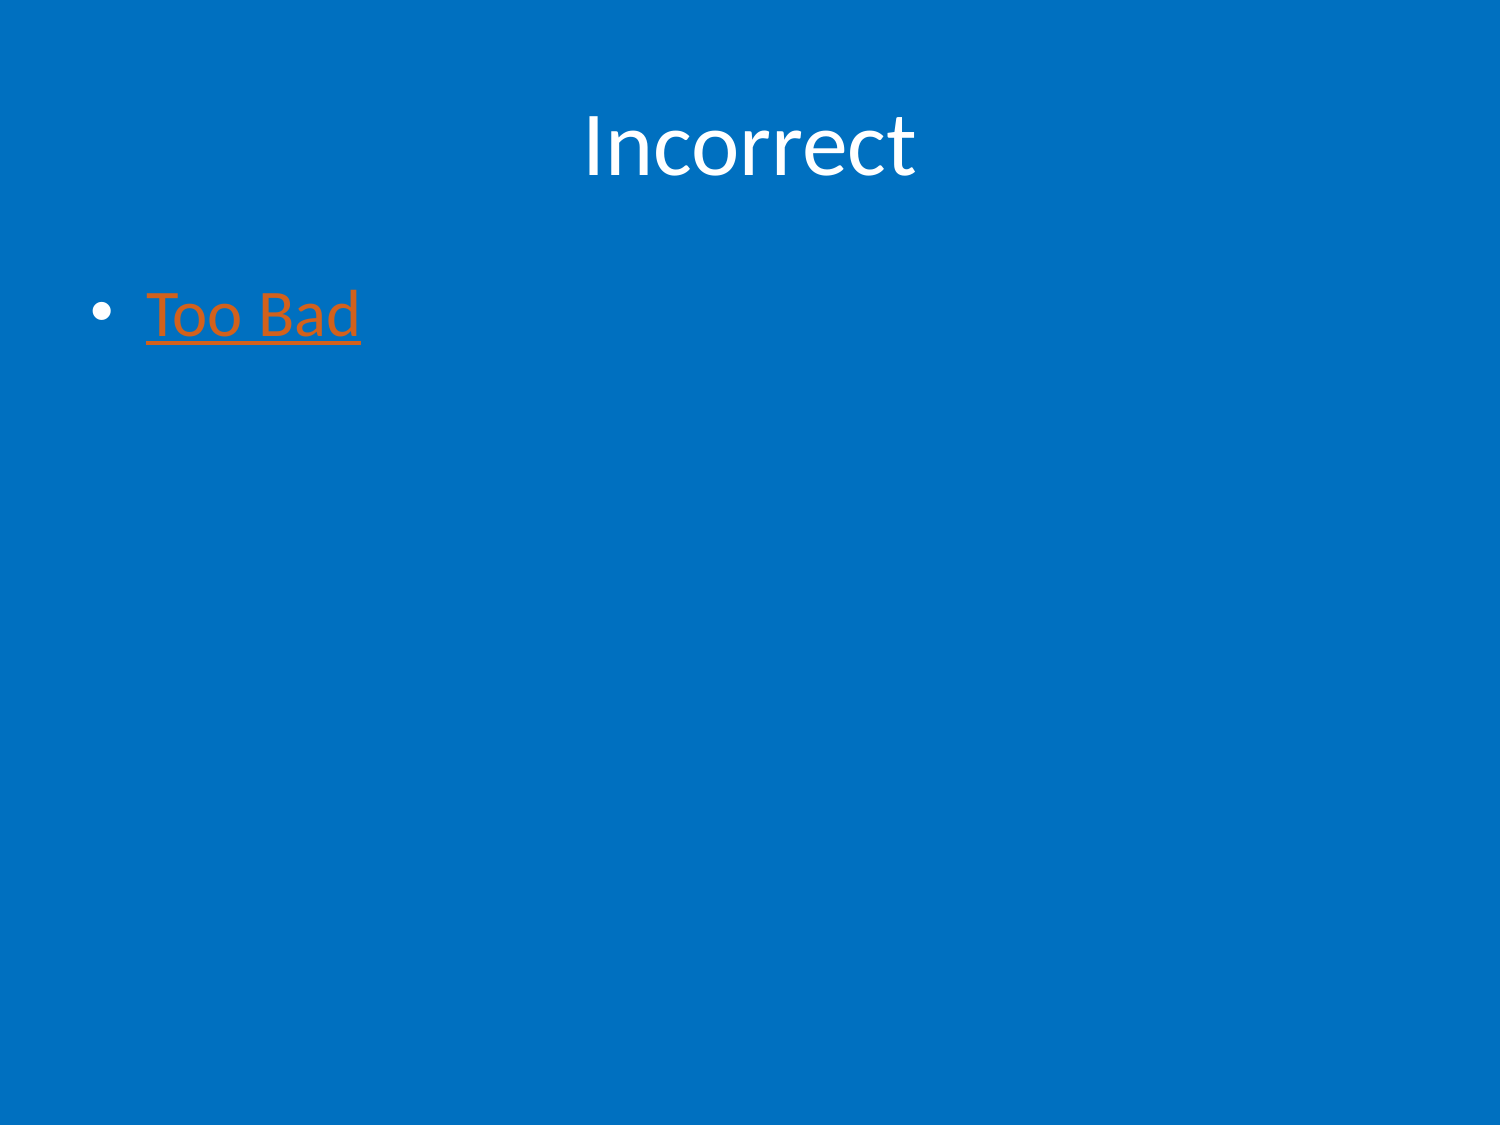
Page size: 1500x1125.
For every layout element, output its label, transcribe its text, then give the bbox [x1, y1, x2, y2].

title Incorrect [75, 45, 1425, 233]
list Too Bad [75, 262, 1425, 1005]
